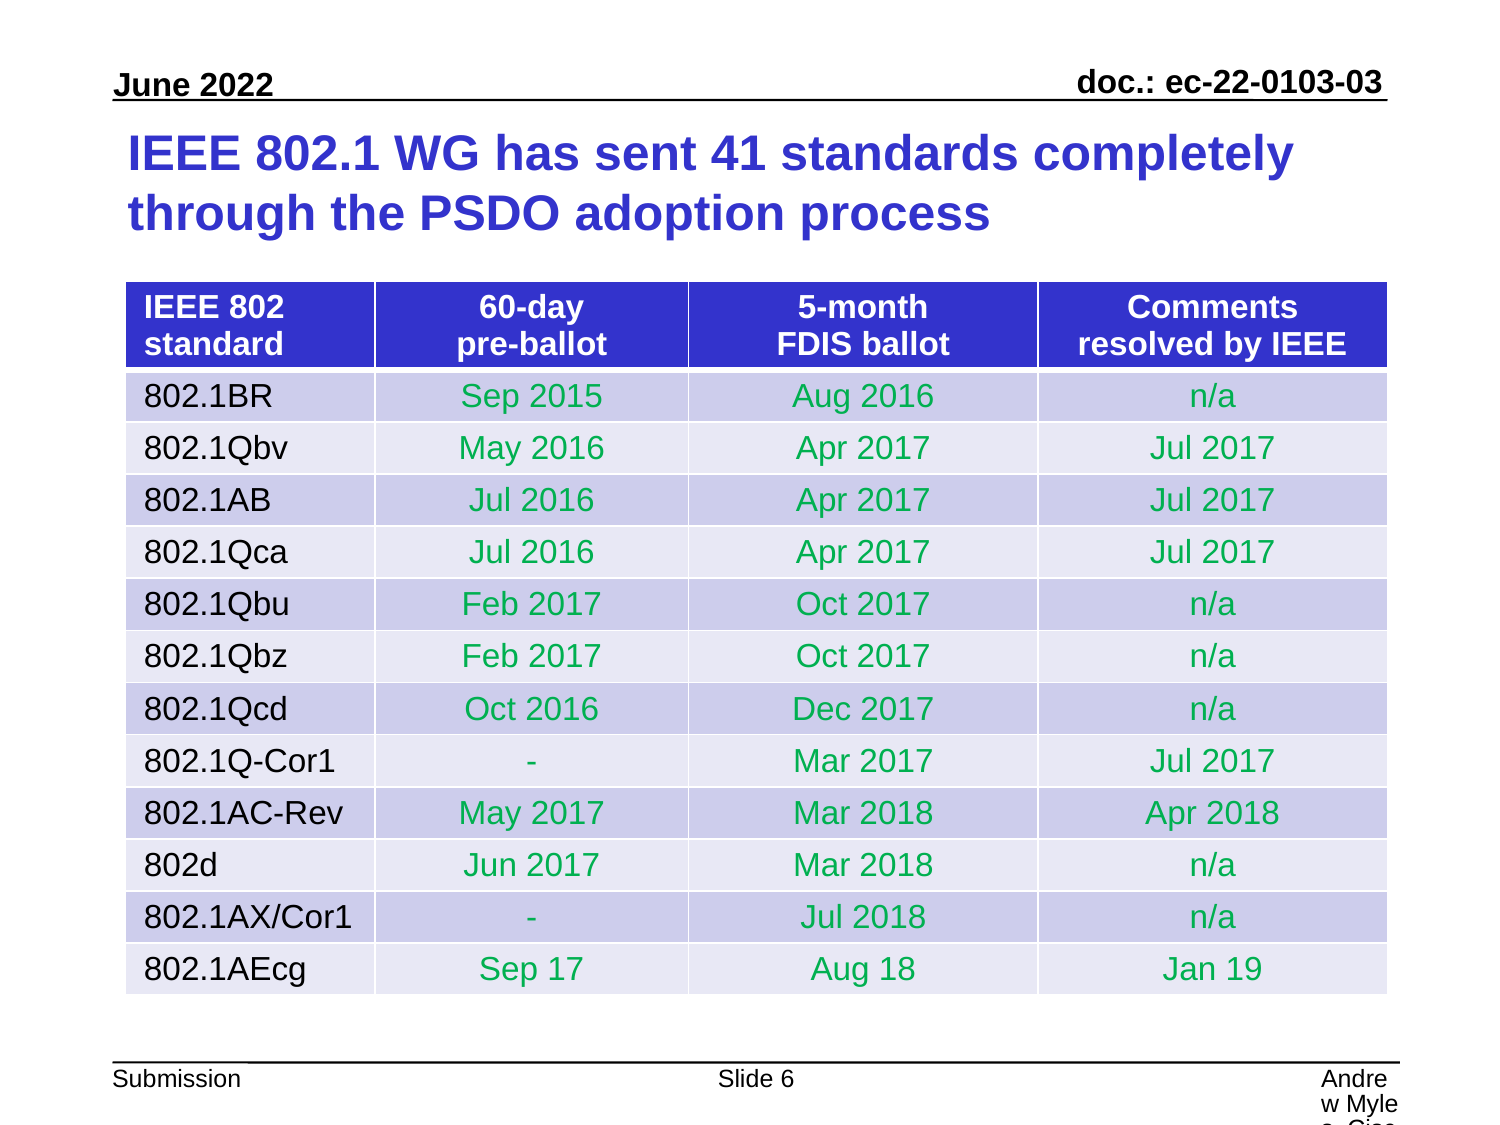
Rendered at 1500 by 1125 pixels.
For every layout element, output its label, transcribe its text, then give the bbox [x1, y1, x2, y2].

table_header Comments resolved by IEEE [1039, 282, 1387, 367]
table_cell Jul 2016 [376, 527, 688, 577]
table_cell 802.1AB [126, 475, 374, 525]
table_cell May 2017 [376, 788, 688, 838]
table_cell Apr 2017 [689, 423, 1037, 473]
table_cell Apr 2017 [689, 527, 1037, 577]
table_cell n/a [1039, 892, 1387, 942]
table_cell n/a [1039, 373, 1387, 421]
table_cell 802.1Qcd [126, 683, 374, 734]
table_cell n/a [1039, 579, 1387, 630]
table_cell Mar 2017 [689, 735, 1037, 786]
table_cell Feb 2017 [376, 579, 688, 630]
table_header 60-day pre-ballot [376, 282, 688, 367]
table_cell Mar 2018 [689, 840, 1037, 890]
table_cell Sep 2015 [376, 373, 688, 421]
table_cell 802.1Qbv [126, 423, 374, 473]
table_cell 802d [126, 840, 374, 890]
table_cell Dec 2017 [689, 683, 1037, 734]
table_cell 802.1Qbz [126, 631, 374, 682]
table_cell - [376, 735, 688, 786]
table_cell Oct 2017 [689, 579, 1037, 630]
slide_number Slide 6 [709, 1061, 803, 1093]
table_cell 802.1AEcg [126, 944, 374, 994]
table_cell May 2016 [376, 423, 688, 473]
table_cell 802.1Q-Cor1 [126, 735, 374, 786]
table_cell Aug 18 [689, 944, 1037, 994]
table_cell Jul 2017 [1039, 423, 1387, 473]
table_cell Jan 19 [1039, 944, 1387, 994]
table_cell n/a [1039, 683, 1387, 734]
table_cell 802.1AX/Cor1 [126, 892, 374, 942]
table_cell Jul 2018 [689, 892, 1037, 942]
table_cell 802.1AC-Rev [126, 788, 374, 838]
table_header IEEE 802 standard [126, 282, 374, 367]
table_cell 802.1BR [126, 373, 374, 421]
table_cell 802.1Qbu [126, 579, 374, 630]
table_cell Sep 17 [376, 944, 688, 994]
table_cell Feb 2017 [376, 631, 688, 682]
table_header 5-month FDIS ballot [689, 282, 1037, 367]
footer Andrew Myles, Cisco [1320, 1061, 1402, 1093]
table_cell - [376, 892, 688, 942]
table_cell Oct 2017 [689, 631, 1037, 682]
table_cell 802.1Qca [126, 527, 374, 577]
table_cell n/a [1039, 840, 1387, 890]
table_cell Mar 2018 [689, 788, 1037, 838]
table_cell n/a [1039, 631, 1387, 682]
table_cell Aug 2016 [689, 373, 1037, 421]
table_cell Jun 2017 [376, 840, 688, 890]
title IEEE 802.1 WG has sent 41 standards completely through the PSDO adoption process [112, 112, 1388, 288]
table_cell Jul 2017 [1039, 475, 1387, 525]
table_cell Apr 2018 [1039, 788, 1387, 838]
table_cell Oct 2016 [376, 683, 688, 734]
table_cell Jul 2017 [1039, 735, 1387, 786]
table_cell Jul 2017 [1039, 527, 1387, 577]
table_cell Apr 2017 [689, 475, 1037, 525]
table_cell Jul 2016 [376, 475, 688, 525]
